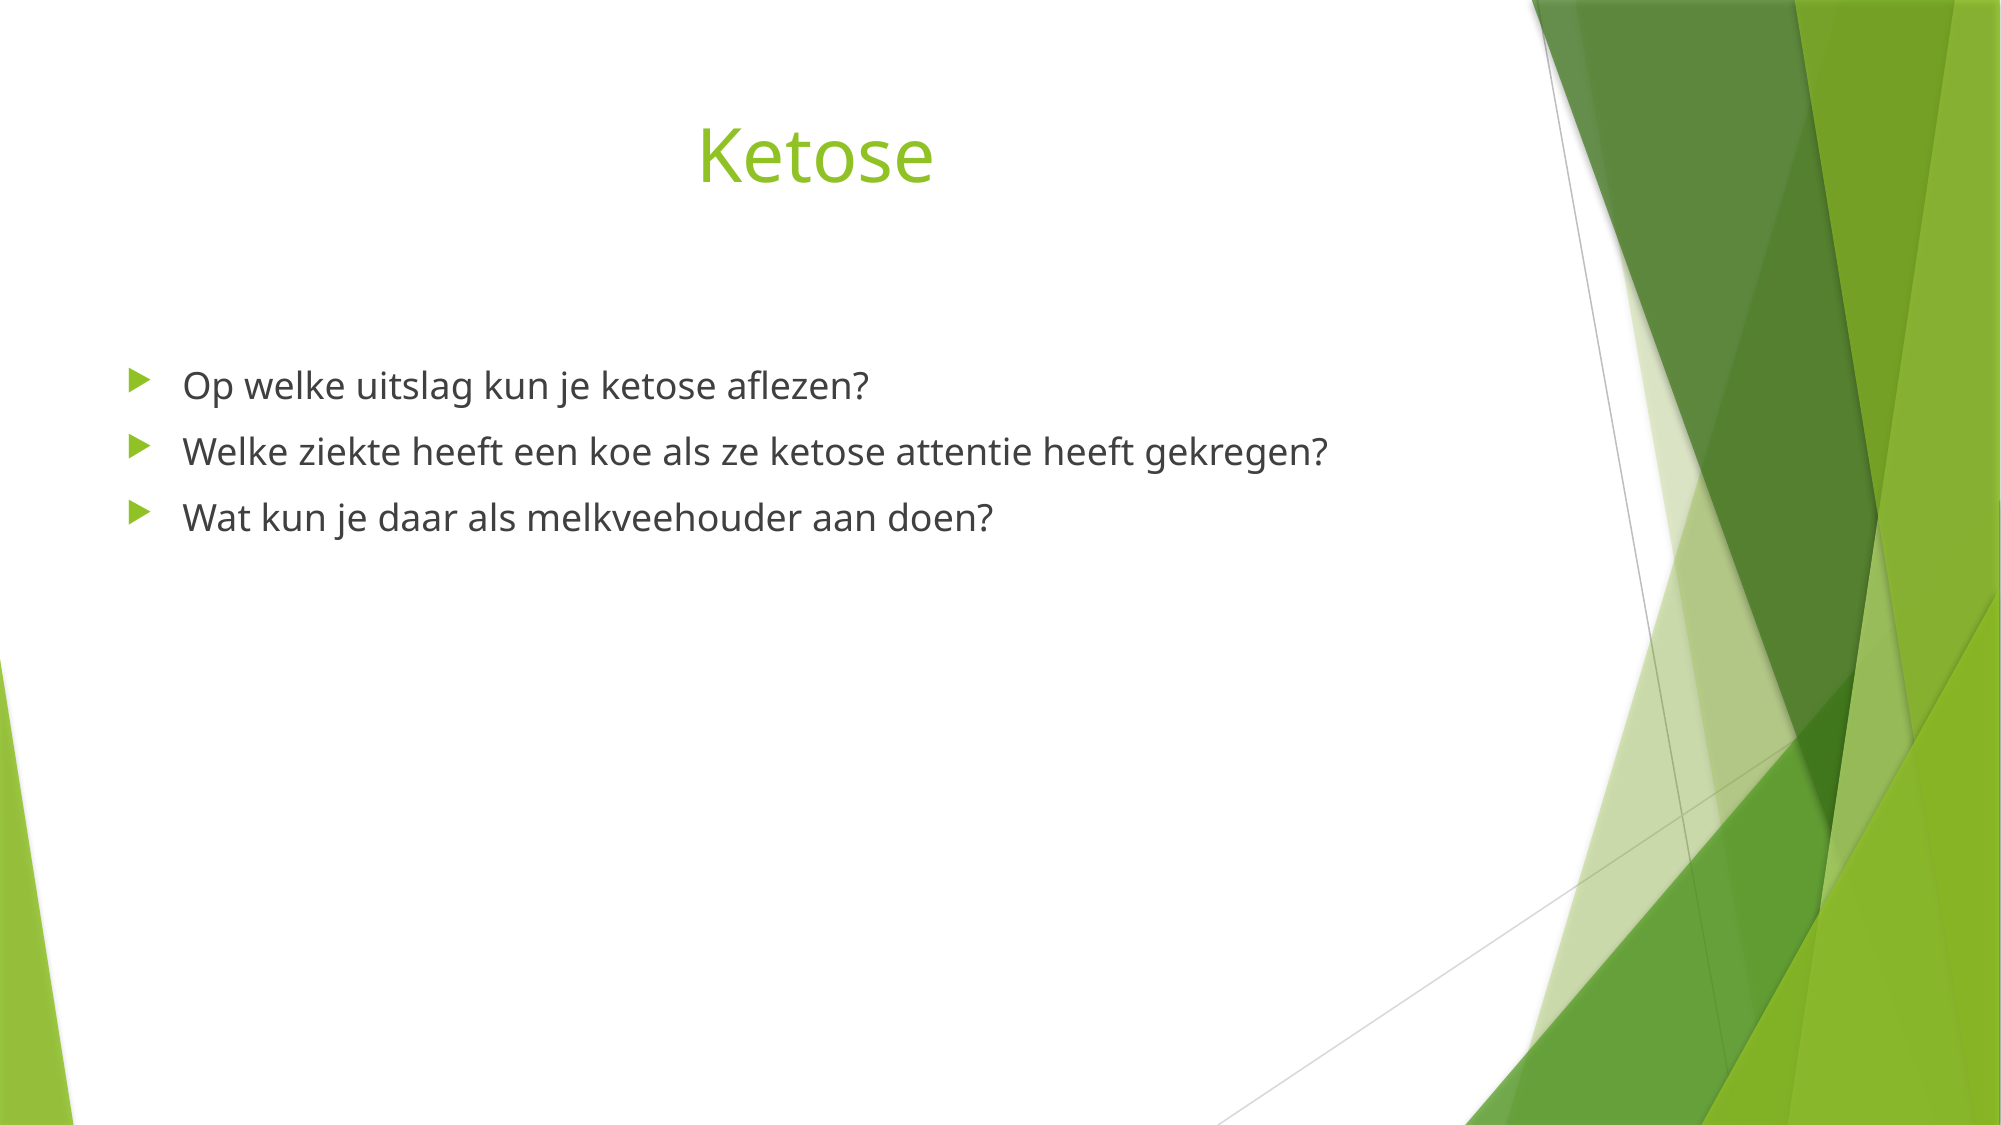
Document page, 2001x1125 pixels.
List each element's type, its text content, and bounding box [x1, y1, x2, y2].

list Op welke uitslag kun je ketose aflezen? Welke ziekte heeft een koe als ze ketose attentie heeft gekregen? Wat kun je daar als melkveehouder aan doen? [111, 354, 1522, 992]
title Ketose [111, 99, 1522, 317]
